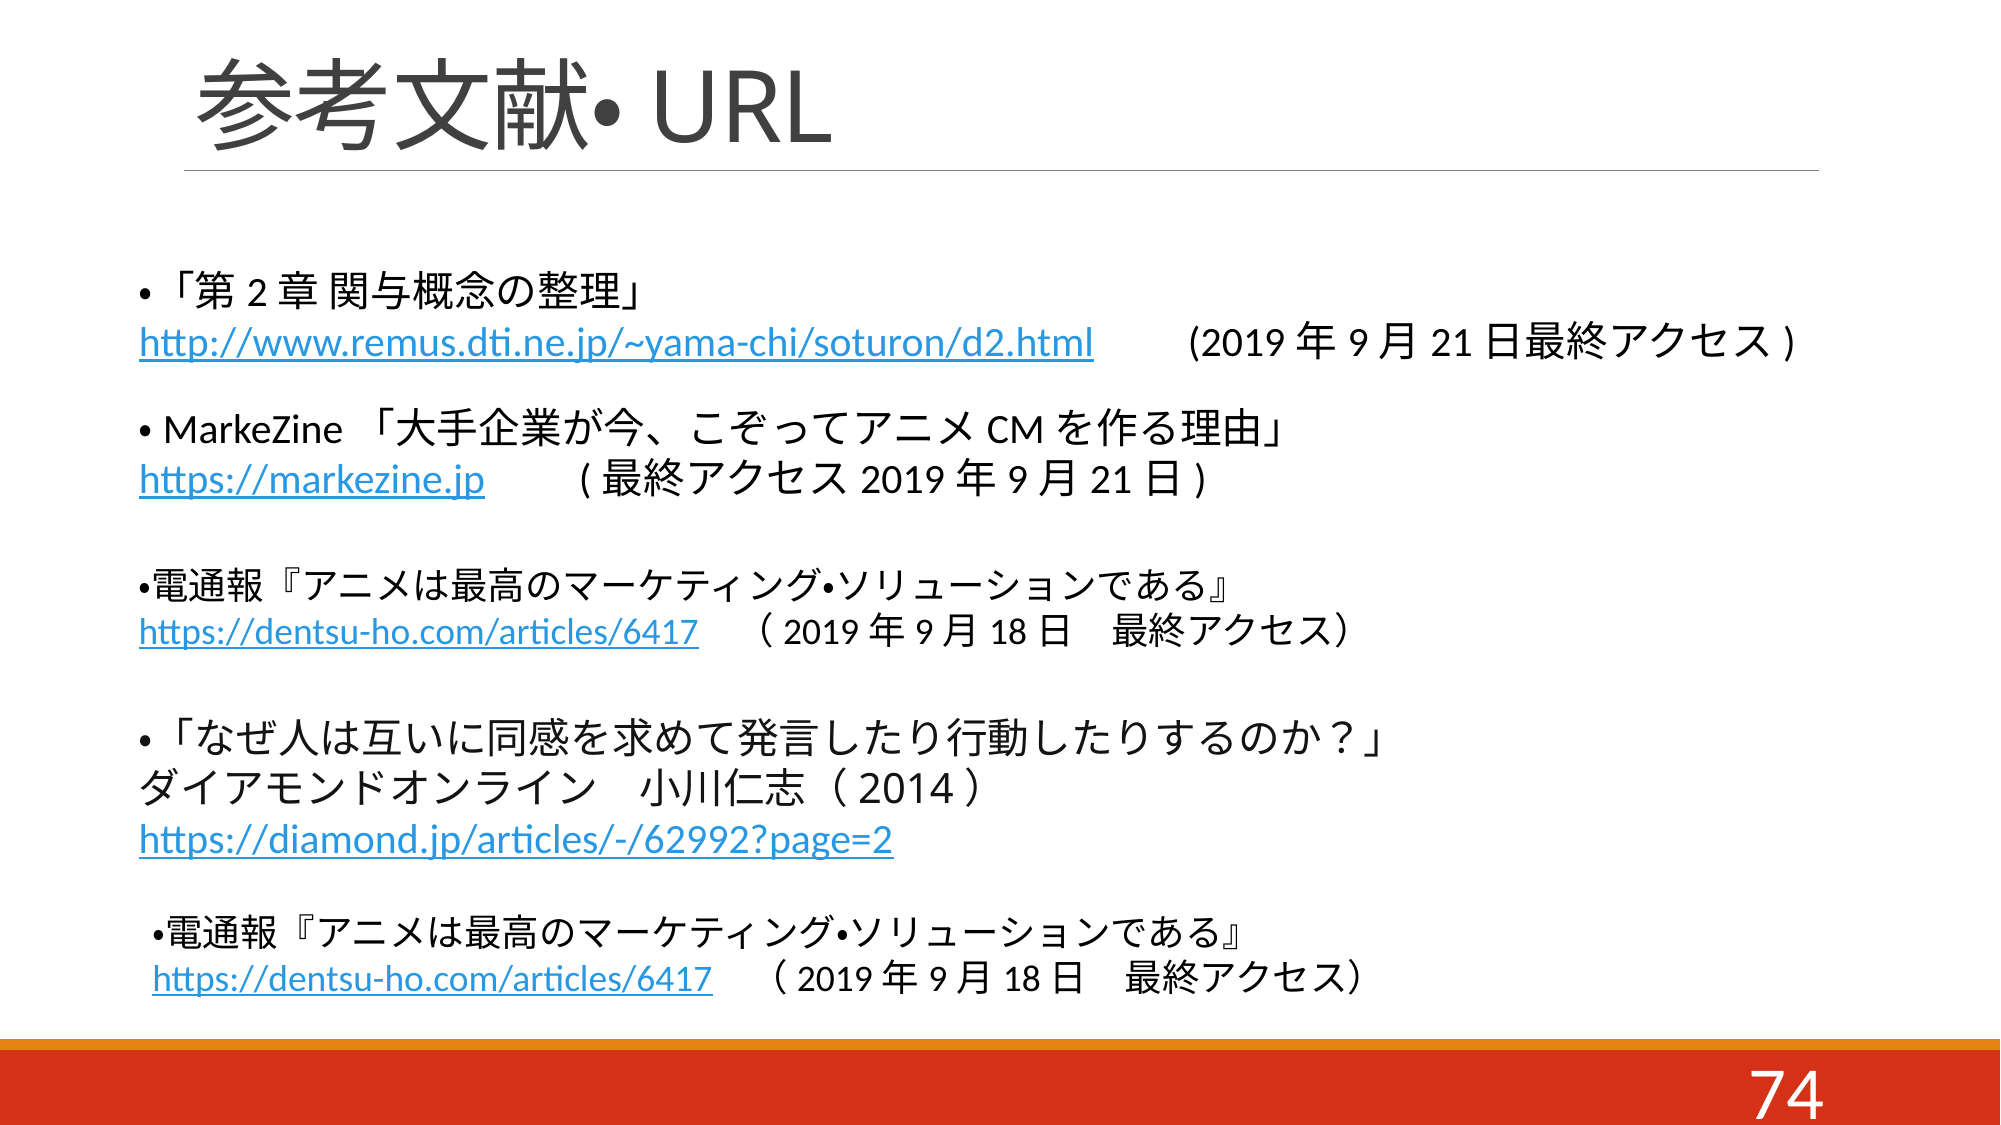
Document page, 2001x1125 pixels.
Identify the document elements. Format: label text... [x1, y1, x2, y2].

text_box ・「なぜ人は互いに同感を求めて発言したり行動したりするのか？」ダイアモンドオンライン 小川仁志（2014） https://diamond.jp/articles/-/62992?page=2 [123, 704, 1446, 920]
text_box ・電通報『アニメは最高のマーケティング・ソリューションである』 https://dentsu-ho.com/articles/6417 （2019年9月18日 最終アクセス） [137, 901, 1499, 1052]
text_box ・「第2章 関与概念の整理」 http://www.remus.dti.ne.jp/~yama-chi/soturon/d2.html (2019年9月21日最終アクセス) [124, 257, 1882, 372]
text_box ・MarkeZine「大手企業が今、こぞってアニメCMを作る理由」 https://markezine.jp (最終アクセス2019年9月21日) [123, 393, 1863, 509]
text_box ・電通報『アニメは最高のマーケティング・ソリューションである』 https://dentsu-ho.com/articles/6417 （2019年9月18日 最終アクセス） [123, 554, 1777, 660]
title 参考文献・URL [180, 28, 1830, 171]
text_box [1412, 1042, 1863, 1103]
slide_number 74 [1624, 1103, 1840, 1120]
